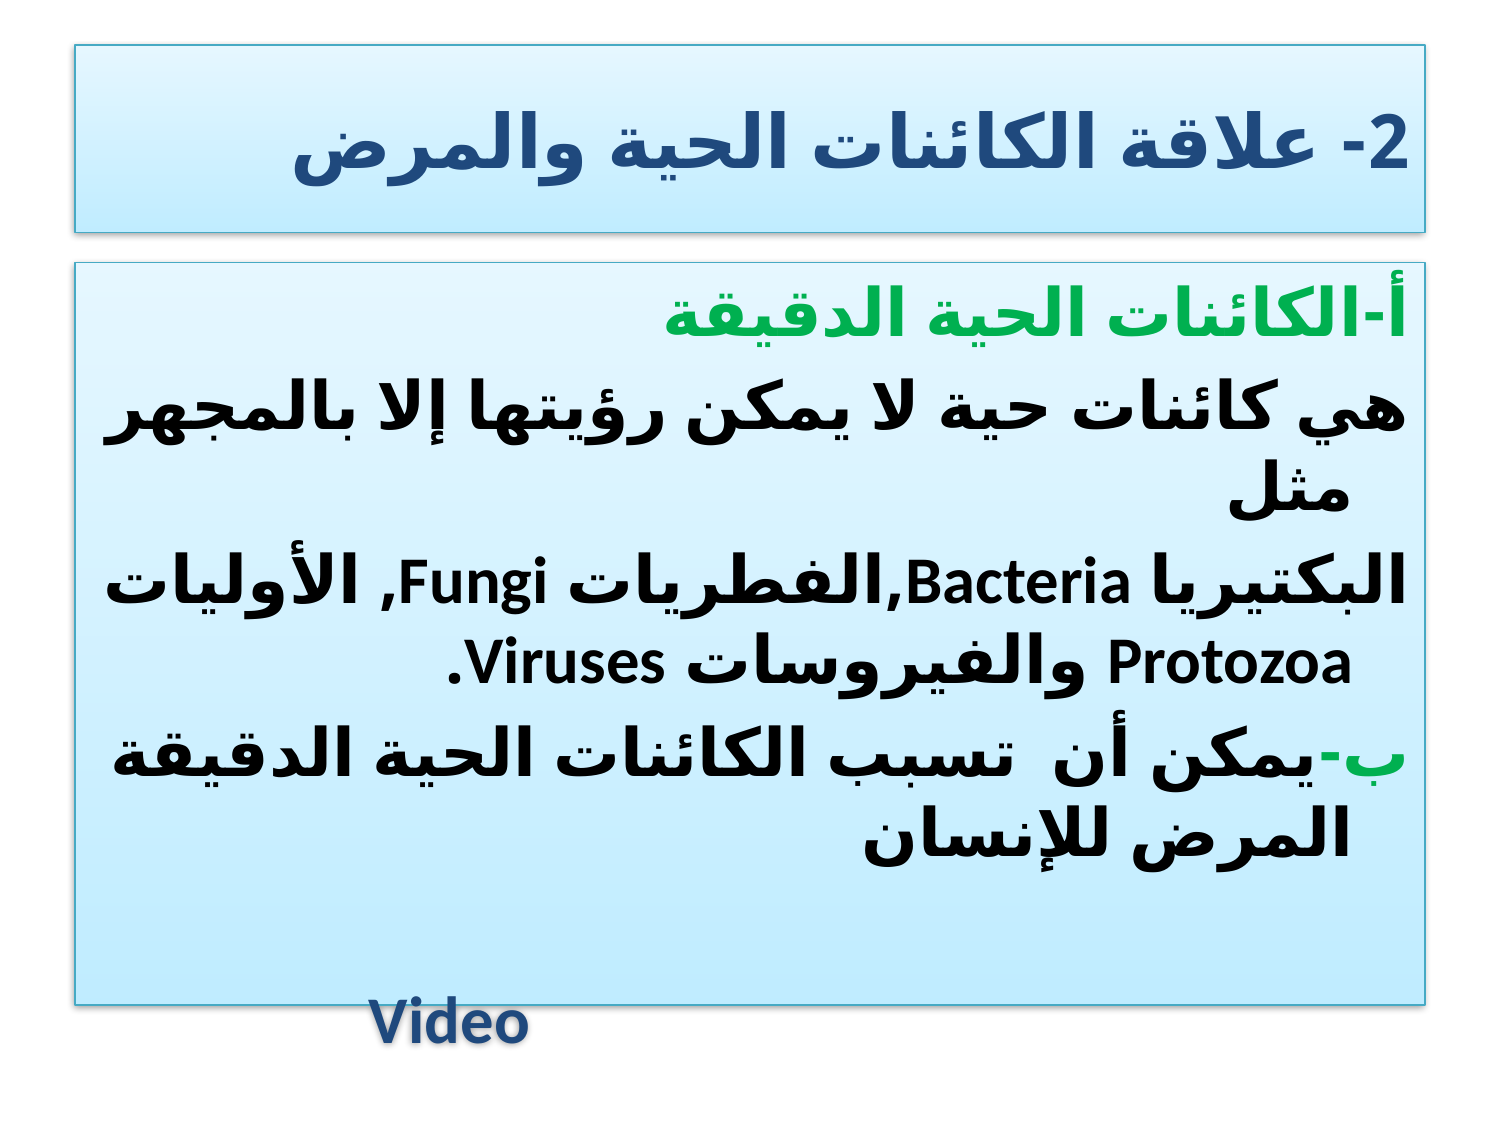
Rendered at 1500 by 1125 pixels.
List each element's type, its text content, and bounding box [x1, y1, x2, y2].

title 2- علاقة الكائنات الحية والمرض [74, 44, 1426, 233]
list أ-الكائنات الحية الدقيقة هي كائنات حية لا يمكن رؤيتها إلا بالمجهر مثل البكتيريا Bacteria,الفطريات Fungi, الأوليات Protozoa والفيروسات Viruses. ب-يمكن أن تسبب الكائنات الحية الدقيقة المرض للإنسان Video [74, 262, 1426, 1006]
